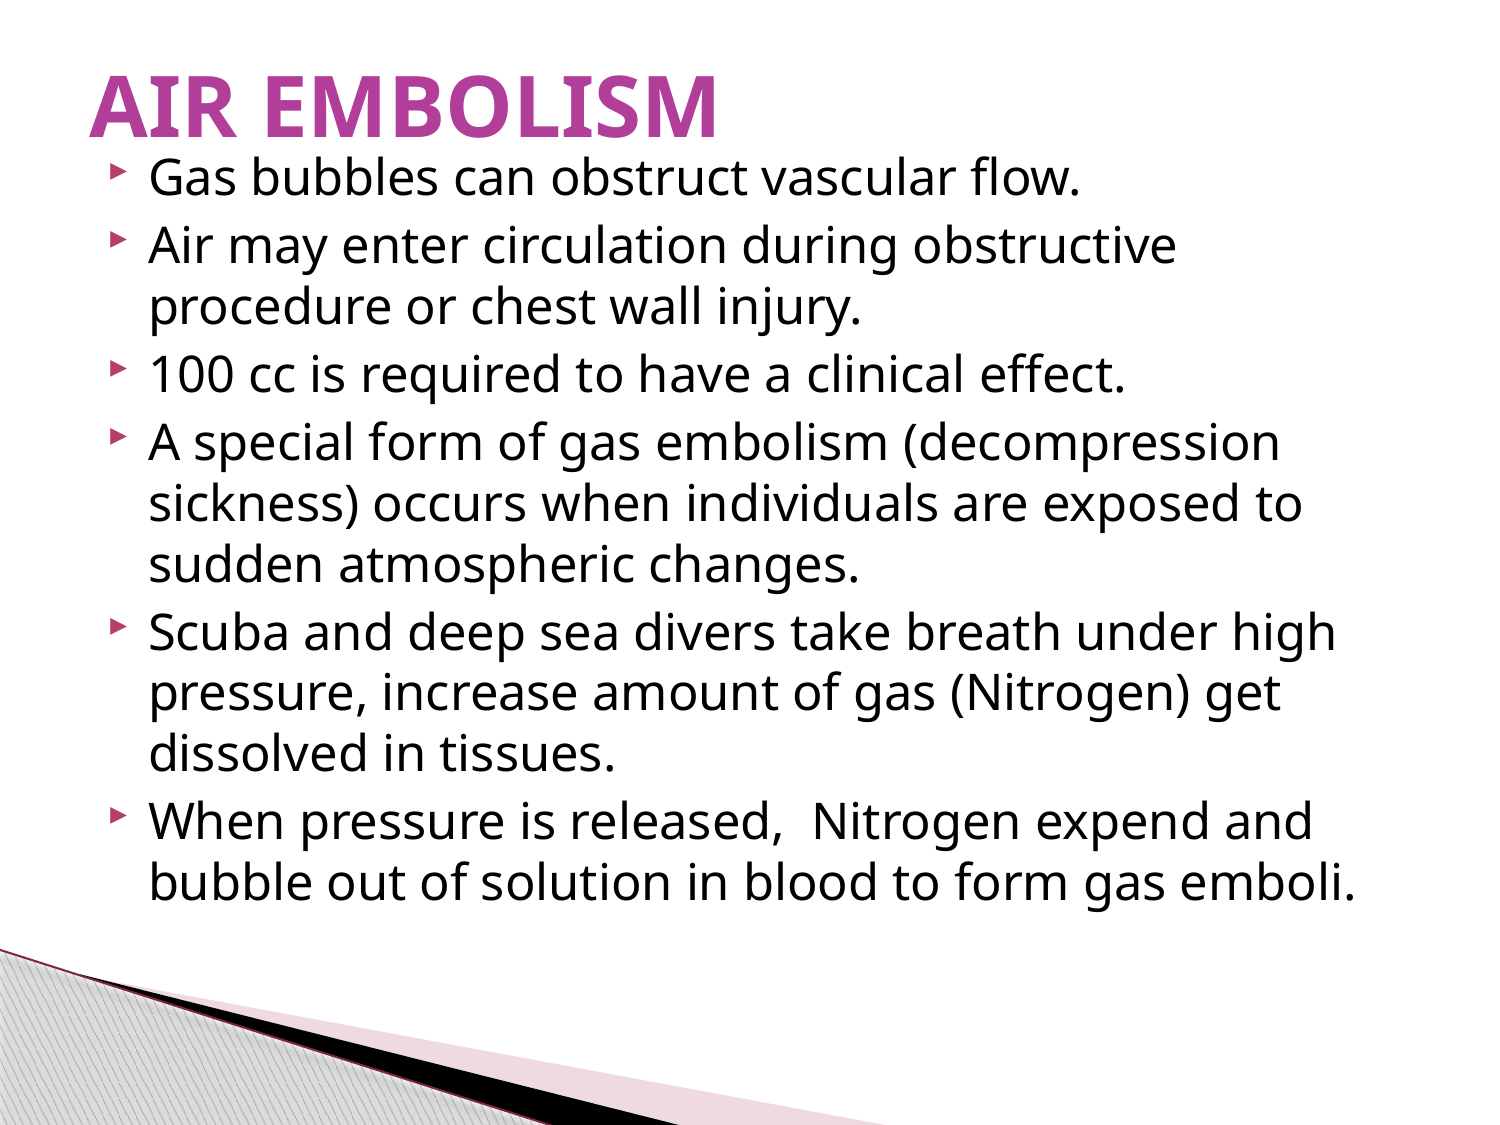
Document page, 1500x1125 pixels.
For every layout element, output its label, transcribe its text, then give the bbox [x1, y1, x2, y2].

list Gas bubbles can obstruct vascular flow. Air may enter circulation during obstructive procedure or chest wall injury. 100 cc is required to have a clinical effect. A special form of gas embolism (decompression sickness) occurs when individuals are exposed to sudden atmospheric changes. Scuba and deep sea divers take breath under high pressure, increase amount of gas (Nitrogen) get dissolved in tissues. When pressure is released, Nitrogen expend and bubble out of solution in blood to form gas emboli. [75, 163, 1425, 986]
title AIR EMBOLISM [75, 45, 1425, 163]
